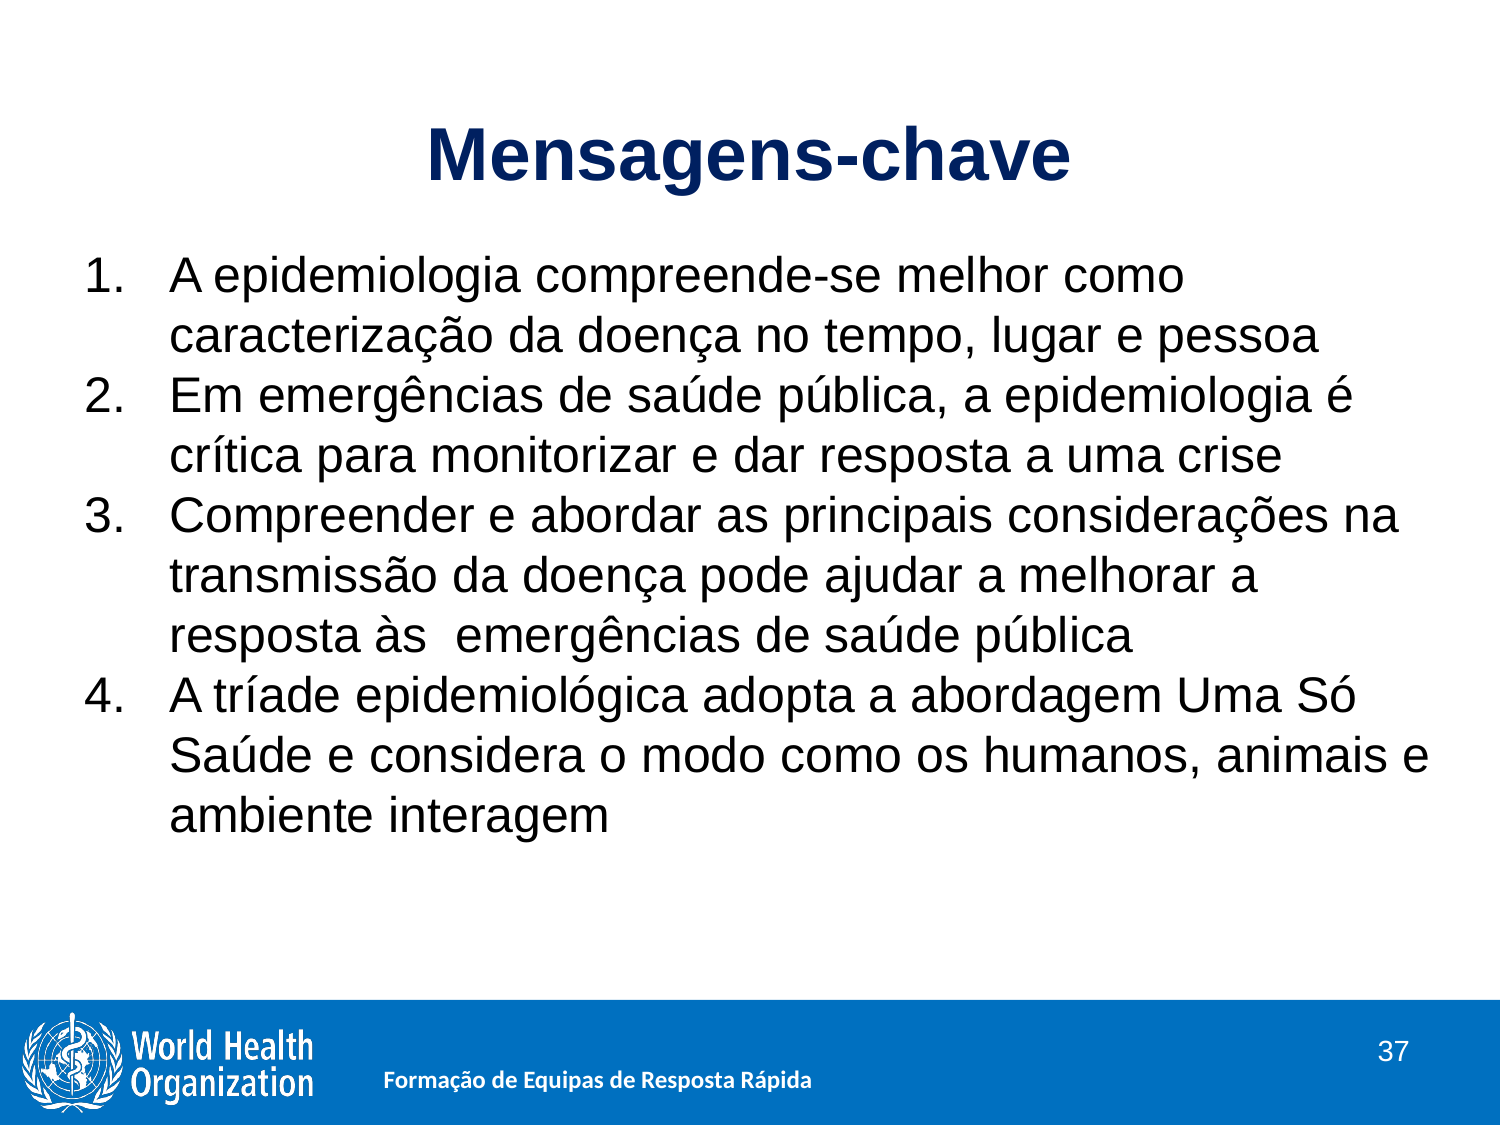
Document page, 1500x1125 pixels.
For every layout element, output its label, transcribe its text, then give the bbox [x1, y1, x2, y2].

title Mensagens-chave [0, 91, 1500, 209]
picture [21, 1012, 313, 1113]
slide_number 37 [1074, 1024, 1425, 1103]
text_box A epidemiologia compreende-se melhor como caracterização da doença no tempo, lugar e pessoa Em emergências de saúde pública, a epidemiologia é crítica para monitorizar e dar resposta a uma crise Compreender e abordar as principais considerações na transmissão da doença pode ajudar a melhorar a resposta às emergências de saúde pública A tríade epidemiológica adopta a abordagem Uma Só Saúde e considera o modo como os humanos, animais e ambiente interagem [70, 235, 1454, 1051]
